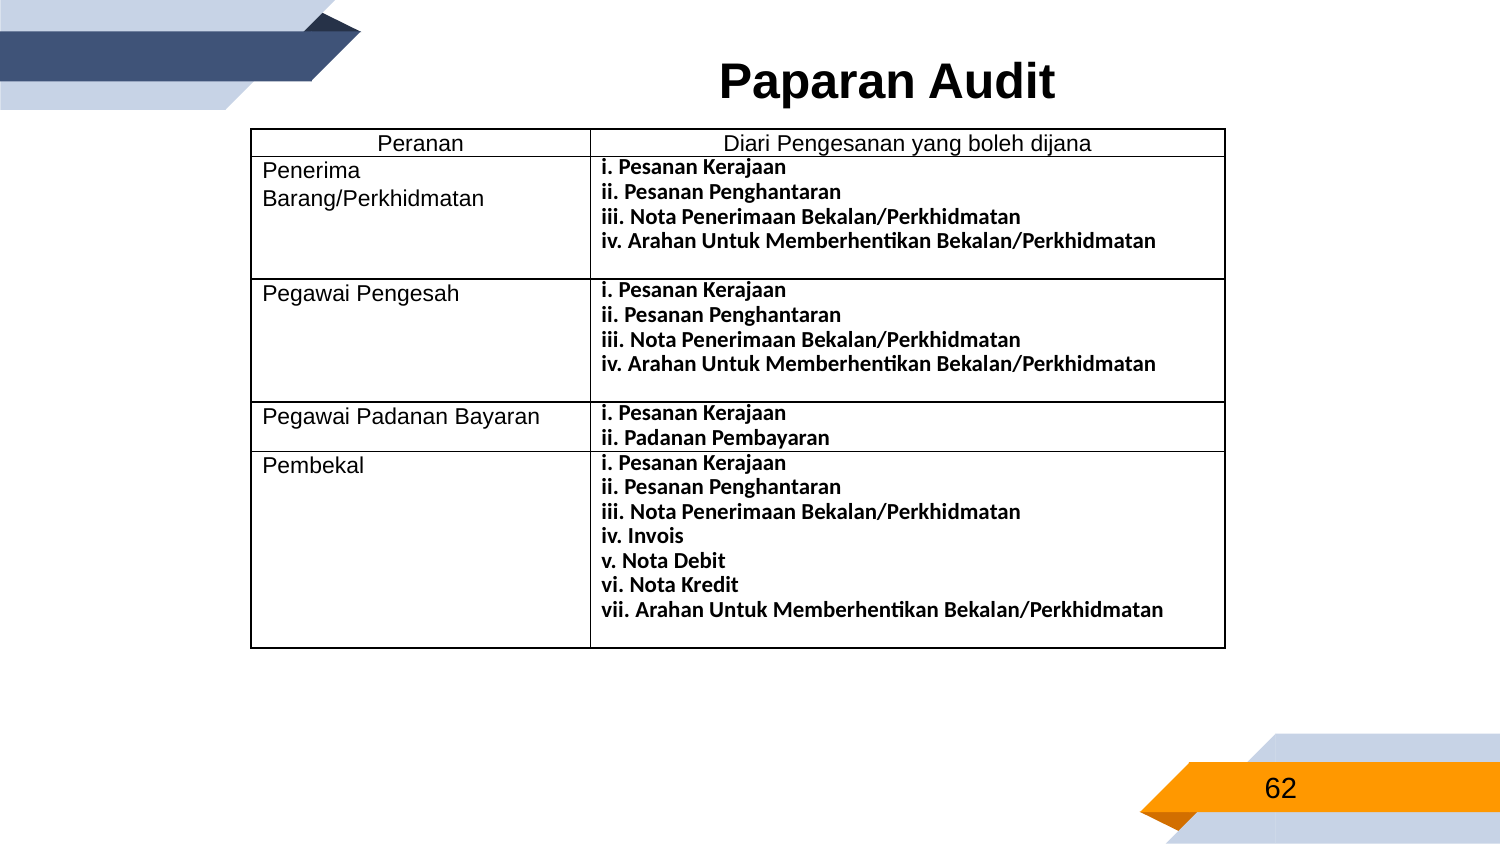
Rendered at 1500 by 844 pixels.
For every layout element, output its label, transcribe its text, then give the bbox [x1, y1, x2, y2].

slide_number 62 [1249, 760, 1494, 813]
text_box Paparan Audit [323, 45, 1452, 111]
table_header Diari Pengesanan yang boleh dijana [591, 130, 1224, 156]
table_cell Penerima Barang/Perkhidmatan [252, 157, 590, 278]
table_cell i. Pesanan Kerajaan ii. Pesanan Penghantaran iii. Nota Penerimaan Bekalan/Perkhidmatan iv. Invois v. Nota Debit vi. Nota Kredit vii. Arahan Untuk Memberhentikan Bekalan/Perkhidmatan [591, 452, 1224, 647]
table_cell Pegawai Pengesah [252, 280, 590, 401]
table_cell i. Pesanan Kerajaan ii. Pesanan Penghantaran iii. Nota Penerimaan Bekalan/Perkhidmatan iv. Arahan Untuk Memberhentikan Bekalan/Perkhidmatan [591, 280, 1224, 401]
table_cell Pembekal [252, 452, 590, 647]
table_cell i. Pesanan Kerajaan ii. Pesanan Penghantaran iii. Nota Penerimaan Bekalan/Perkhidmatan iv. Arahan Untuk Memberhentikan Bekalan/Perkhidmatan [591, 157, 1224, 278]
table_cell i. Pesanan Kerajaan ii. Padanan Pembayaran [591, 403, 1224, 451]
table_header Peranan [252, 130, 590, 156]
table_cell Pegawai Padanan Bayaran [252, 403, 590, 451]
